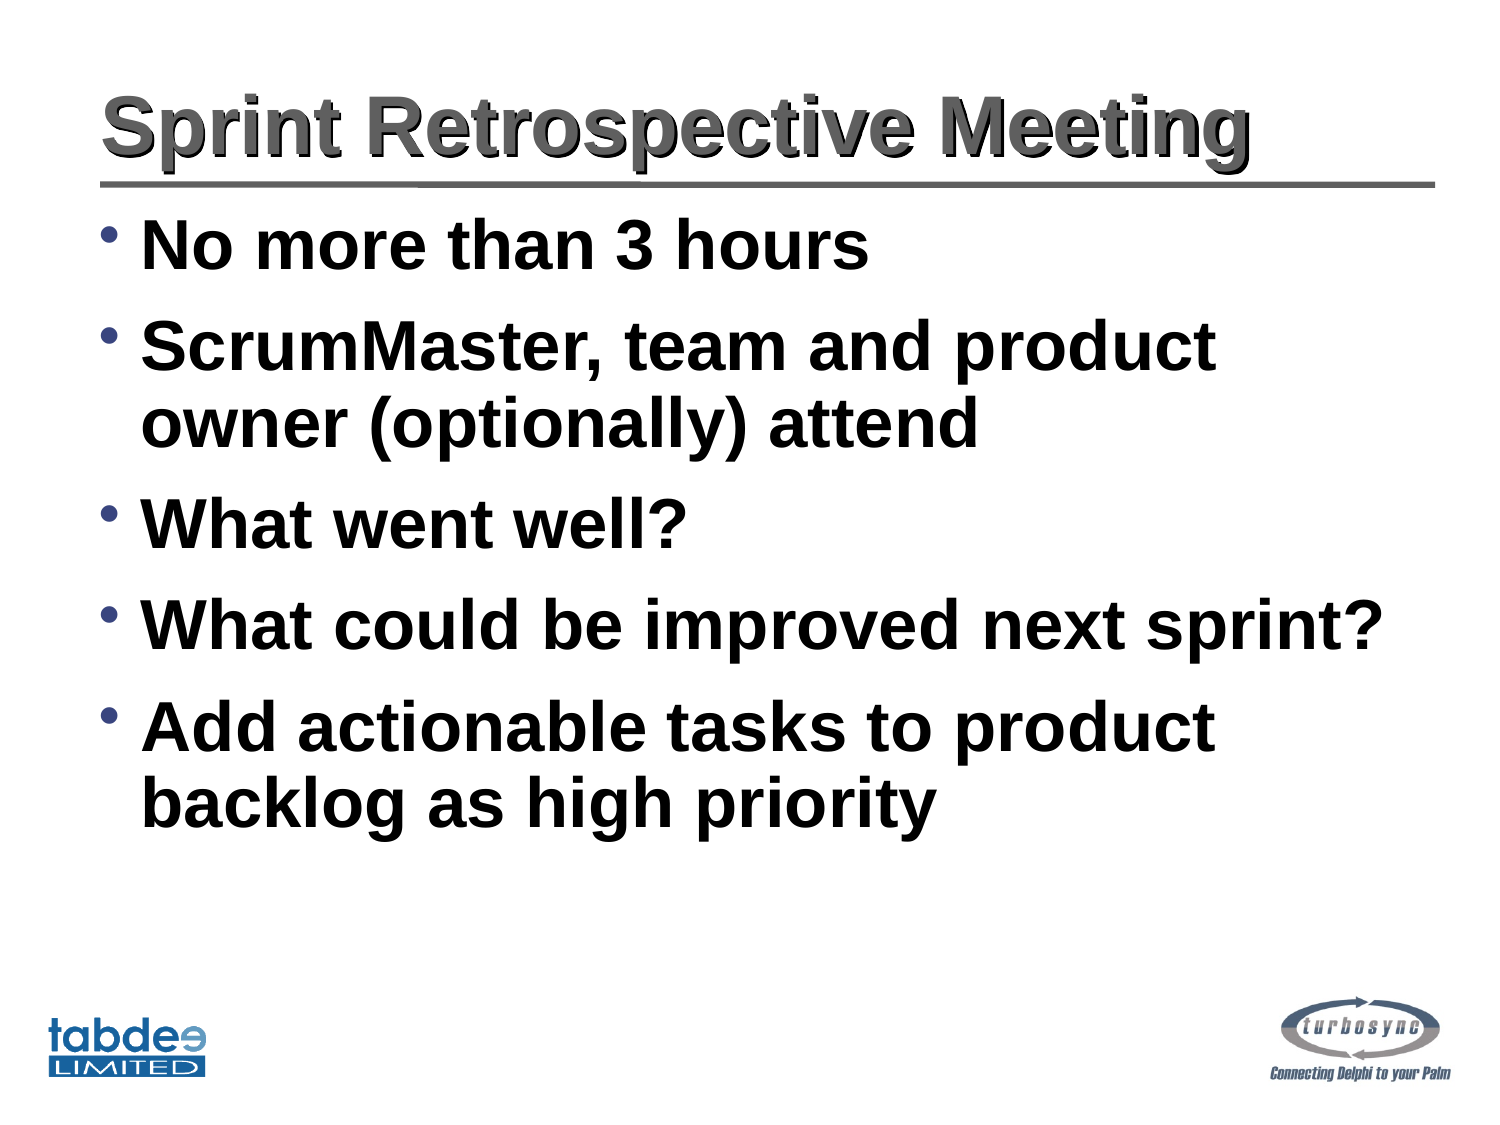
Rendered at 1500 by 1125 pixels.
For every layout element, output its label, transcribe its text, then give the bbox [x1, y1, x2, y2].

list No more than 3 hours ScrumMaster, team and product owner (optionally) attend What went well? What could be improved next sprint? Add actionable tasks to product backlog as high priority [97, 208, 1435, 870]
title Sprint Retrospective Meeting [100, 85, 1437, 173]
picture [29, 999, 230, 1092]
picture [1257, 987, 1459, 1094]
